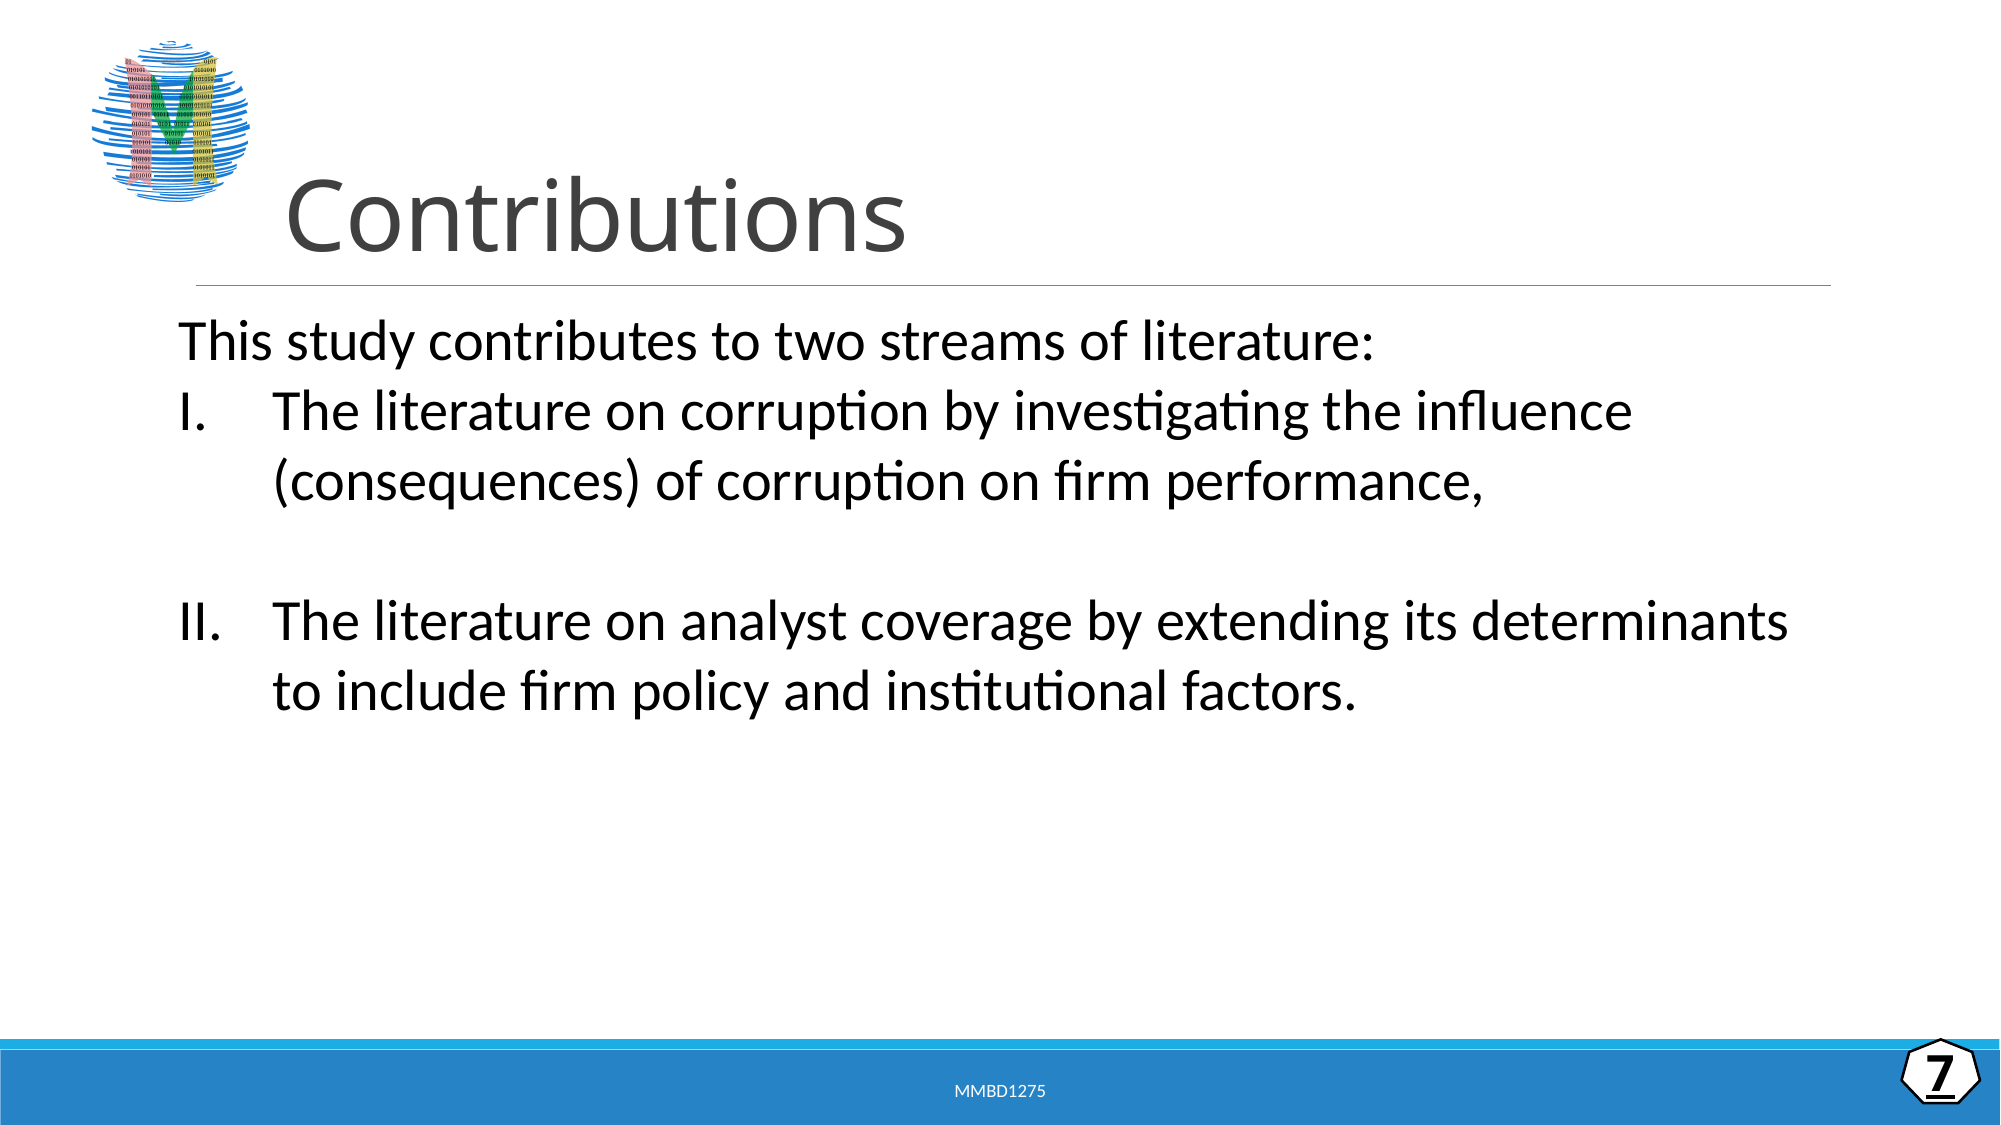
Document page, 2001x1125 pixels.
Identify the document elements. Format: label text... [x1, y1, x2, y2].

text_box This study contributes to two streams of literature: The literature on corruption by investigating the influence (consequences) of corruption on firm performance, The literature on analyst coverage by extending its determinants to include firm policy and institutional factors. [163, 294, 1836, 730]
text_box 7 [1900, 1038, 1982, 1105]
picture [84, 35, 250, 208]
title Contributions [268, 162, 1380, 279]
footer MMBD1275 [604, 1059, 1396, 1120]
